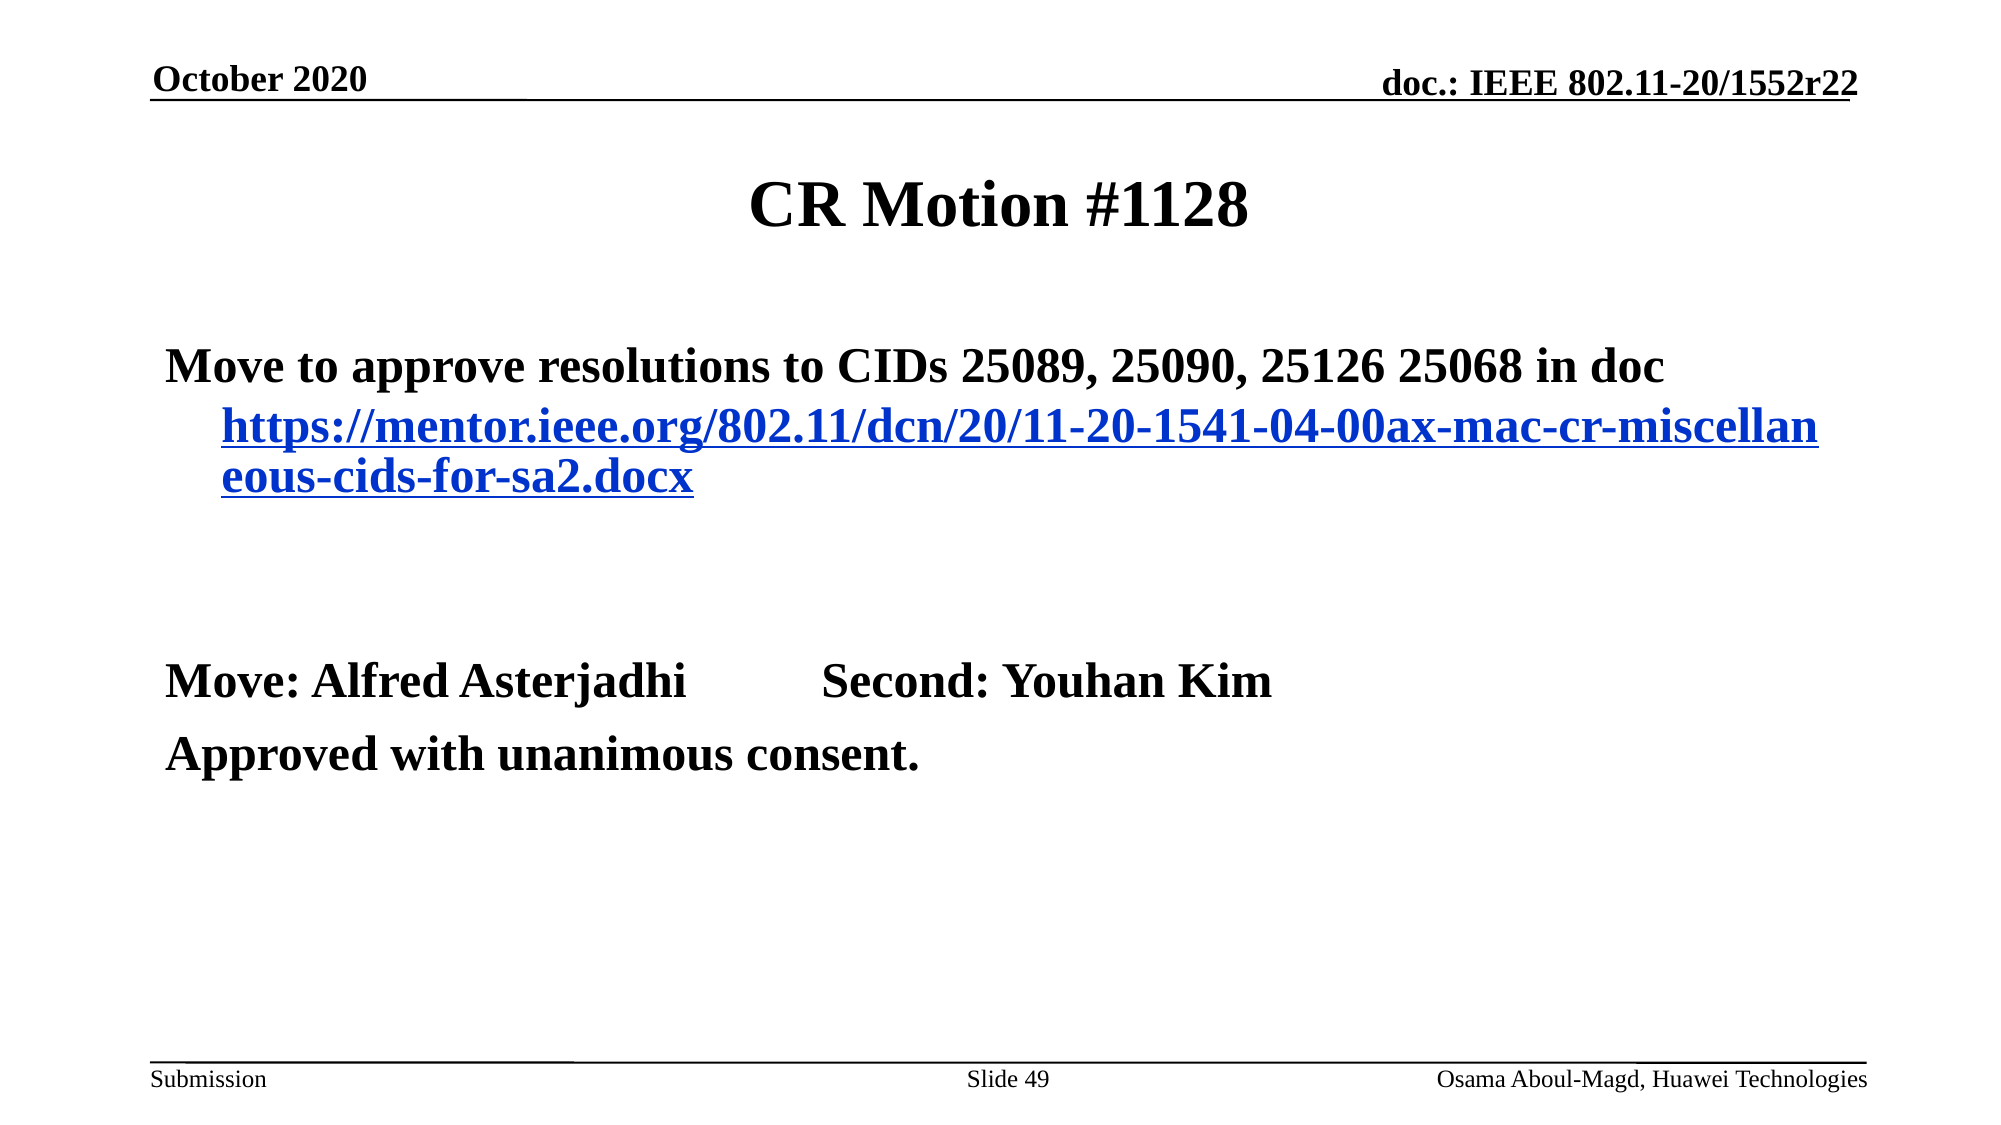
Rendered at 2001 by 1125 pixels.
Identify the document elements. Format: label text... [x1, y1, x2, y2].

title CR Motion #1128 [149, 112, 1850, 288]
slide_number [152, 54, 563, 100]
slide_number Slide 49 [950, 1061, 1067, 1123]
list Move to approve resolutions to CIDs 25089, 25090, 25126 25068 in doc https://mentor.ieee.org/802.11/dcn/20/11-20-1541-04-00ax-mac-cr-miscellaneous-cids-for-sa2.docx Move: Alfred Asterjadhi Second: Youhan Kim Approved with unanimous consent. [149, 324, 1850, 1000]
footer Osama Aboul-Magd, Huawei Technologies [1171, 1061, 1869, 1093]
